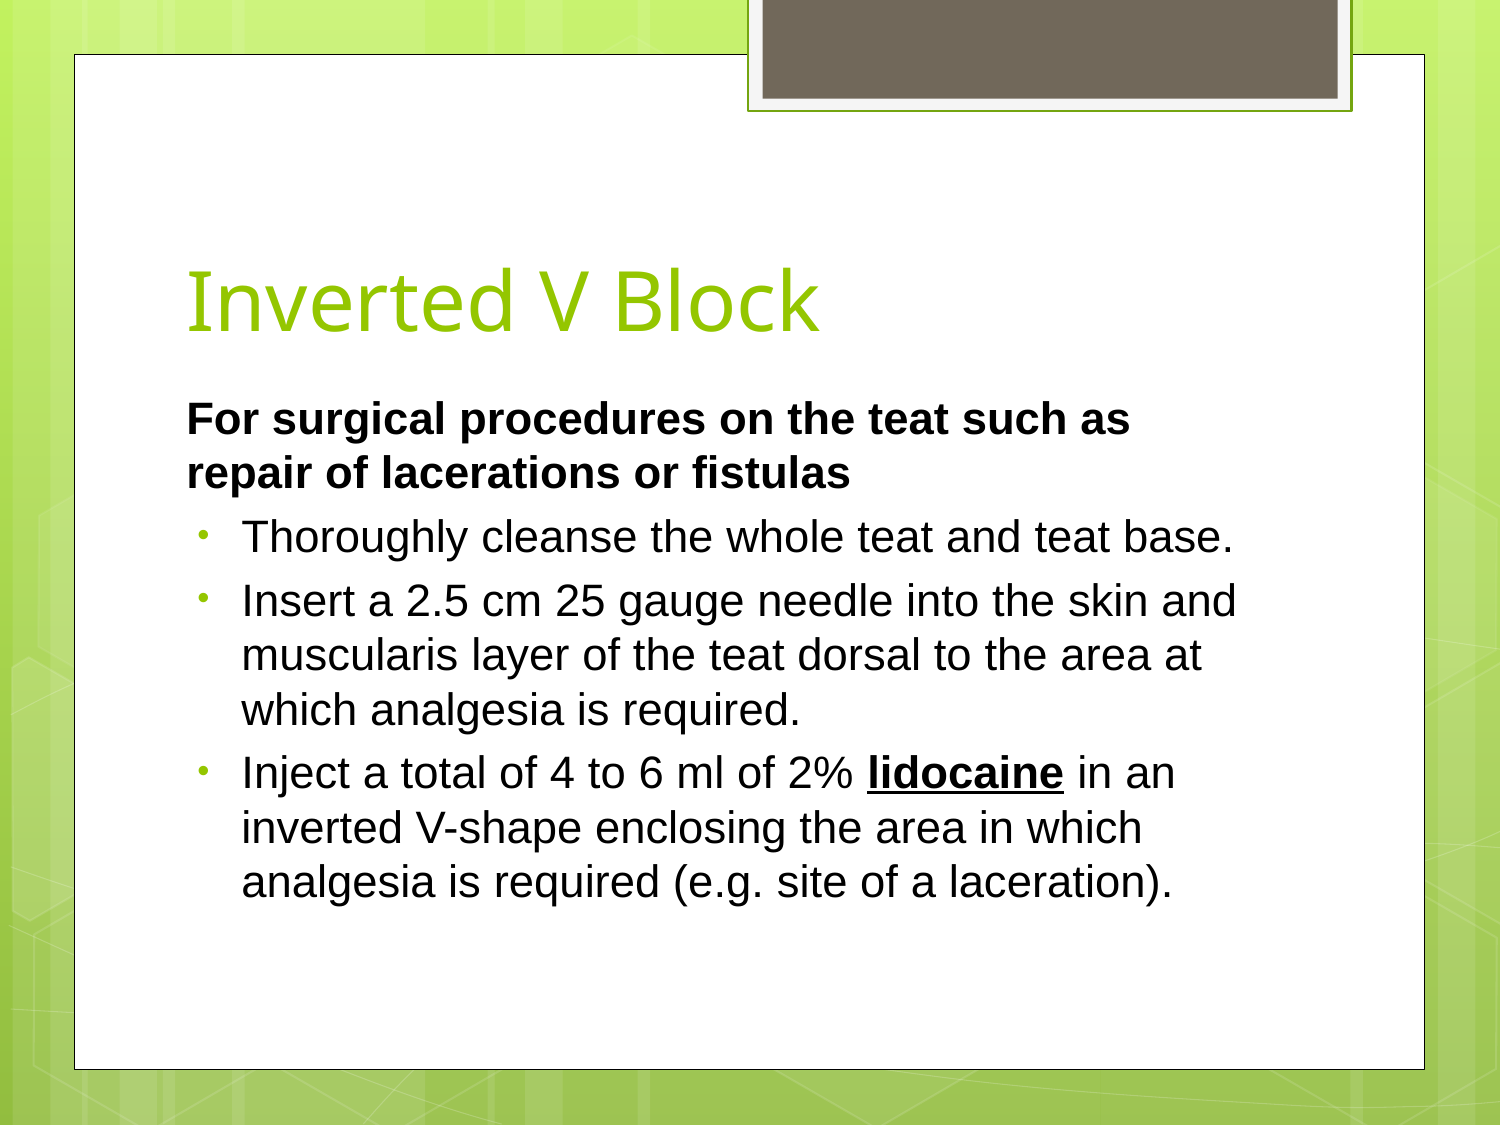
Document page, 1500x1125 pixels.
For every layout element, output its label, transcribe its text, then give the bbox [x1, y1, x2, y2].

list For surgical procedures on the teat such as repair of lacerations or fistulas Thoroughly cleanse the whole teat and teat base. Insert a 2.5 cm 25 gauge needle into the skin and muscularis layer of the teat dorsal to the area at which analgesia is required. Inject a total of 4 to 6 ml of 2% lidocaine in an inverted V-shape enclosing the area in which analgesia is required (e.g. site of a laceration). [171, 381, 1283, 957]
title Inverted V Block [171, 168, 1324, 357]
